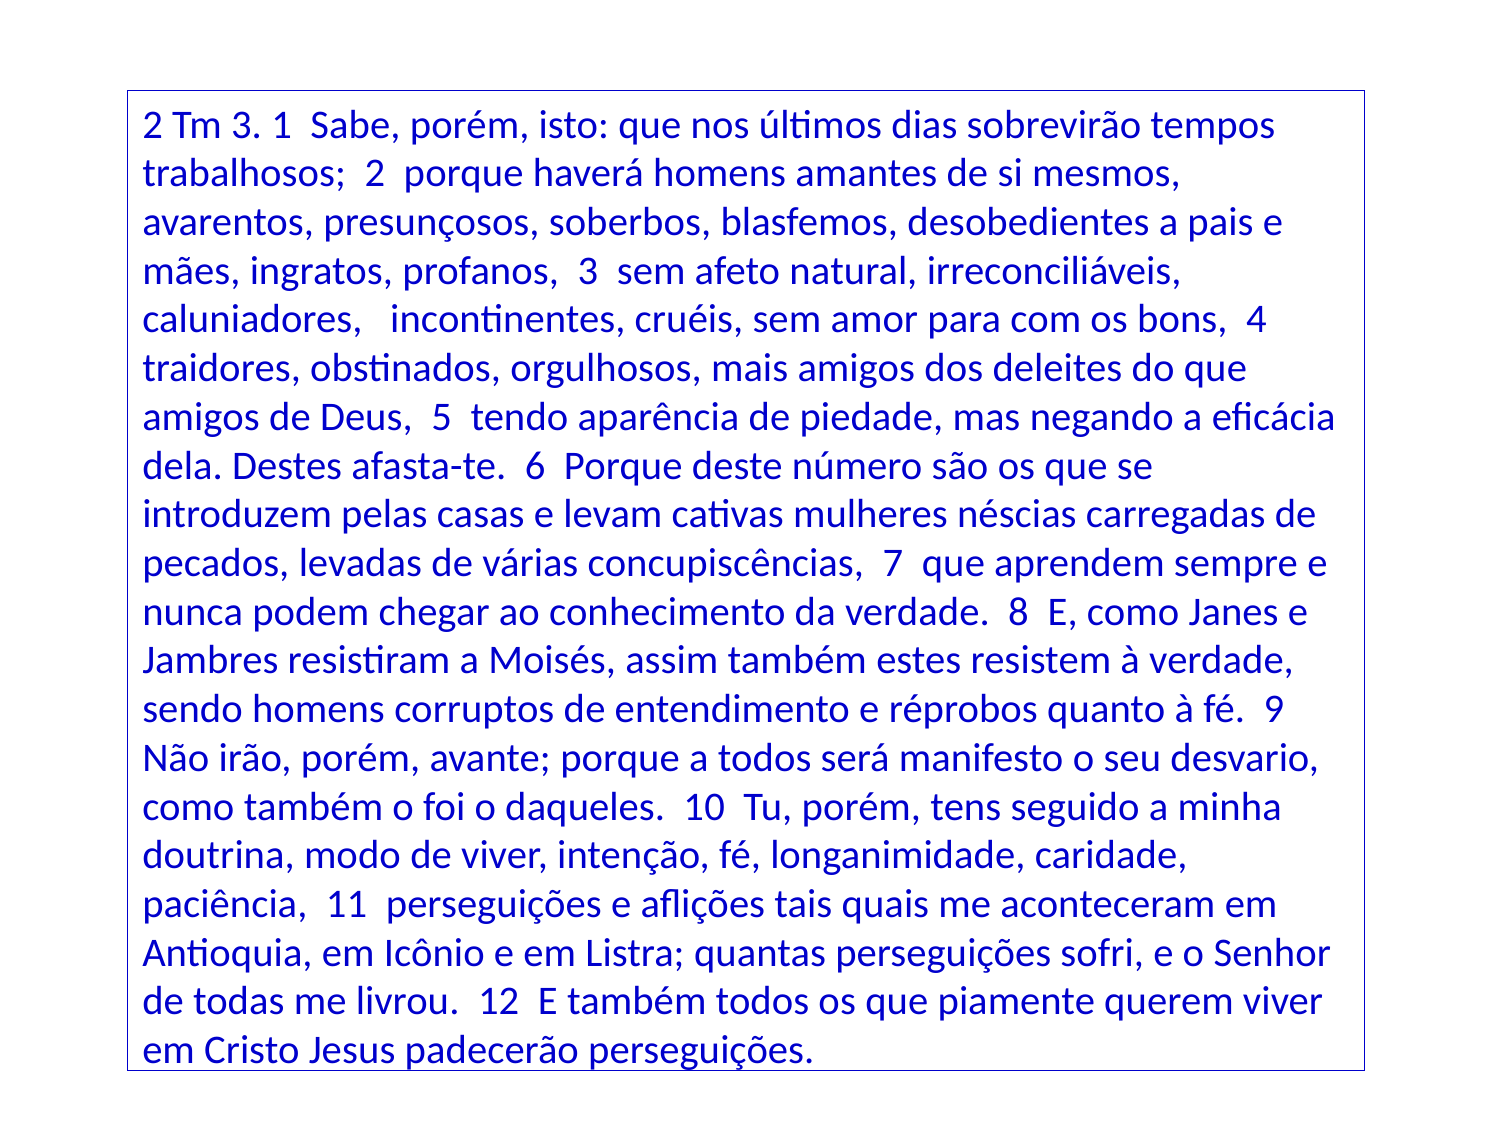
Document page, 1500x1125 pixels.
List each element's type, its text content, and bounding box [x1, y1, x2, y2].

list 2 Tm 3. 1 Sabe, porém, isto: que nos últimos dias sobrevirão tempos trabalhosos; 2 porque haverá homens amantes de si mesmos, avarentos, presunçosos, soberbos, blasfemos, desobedientes a pais e mães, ingratos, profanos, 3 sem afeto natural, irreconciliáveis, caluniadores, incontinentes, cruéis, sem amor para com os bons, 4 traidores, obstinados, orgulhosos, mais amigos dos deleites do que amigos de Deus, 5 tendo aparência de piedade, mas negando a eficácia dela. Destes afasta-te. 6 Porque deste número são os que se introduzem pelas casas e levam cativas mulheres néscias carregadas de pecados, levadas de várias concupiscências, 7 que aprendem sempre e nunca podem chegar ao conhecimento da verdade. 8 E, como Janes e Jambres resistiram a Moisés, assim também estes resistem à verdade, sendo homens corruptos de entendimento e réprobos quanto à fé. 9 Não irão, porém, avante; porque a todos será manifesto o seu desvario, como também o foi o daqueles. 10 Tu, porém, tens seguido a minha doutrina, modo de viver, intenção, fé, longanimidade, caridade, paciência, 11 perseguições e aflições tais quais me aconteceram em Antioquia, em Icônio e em Listra; quantas perseguições sofri, e o Senhor de todas me livrou. 12 E também todos os que piamente querem viver em Cristo Jesus padecerão perseguições. [127, 90, 1365, 1071]
